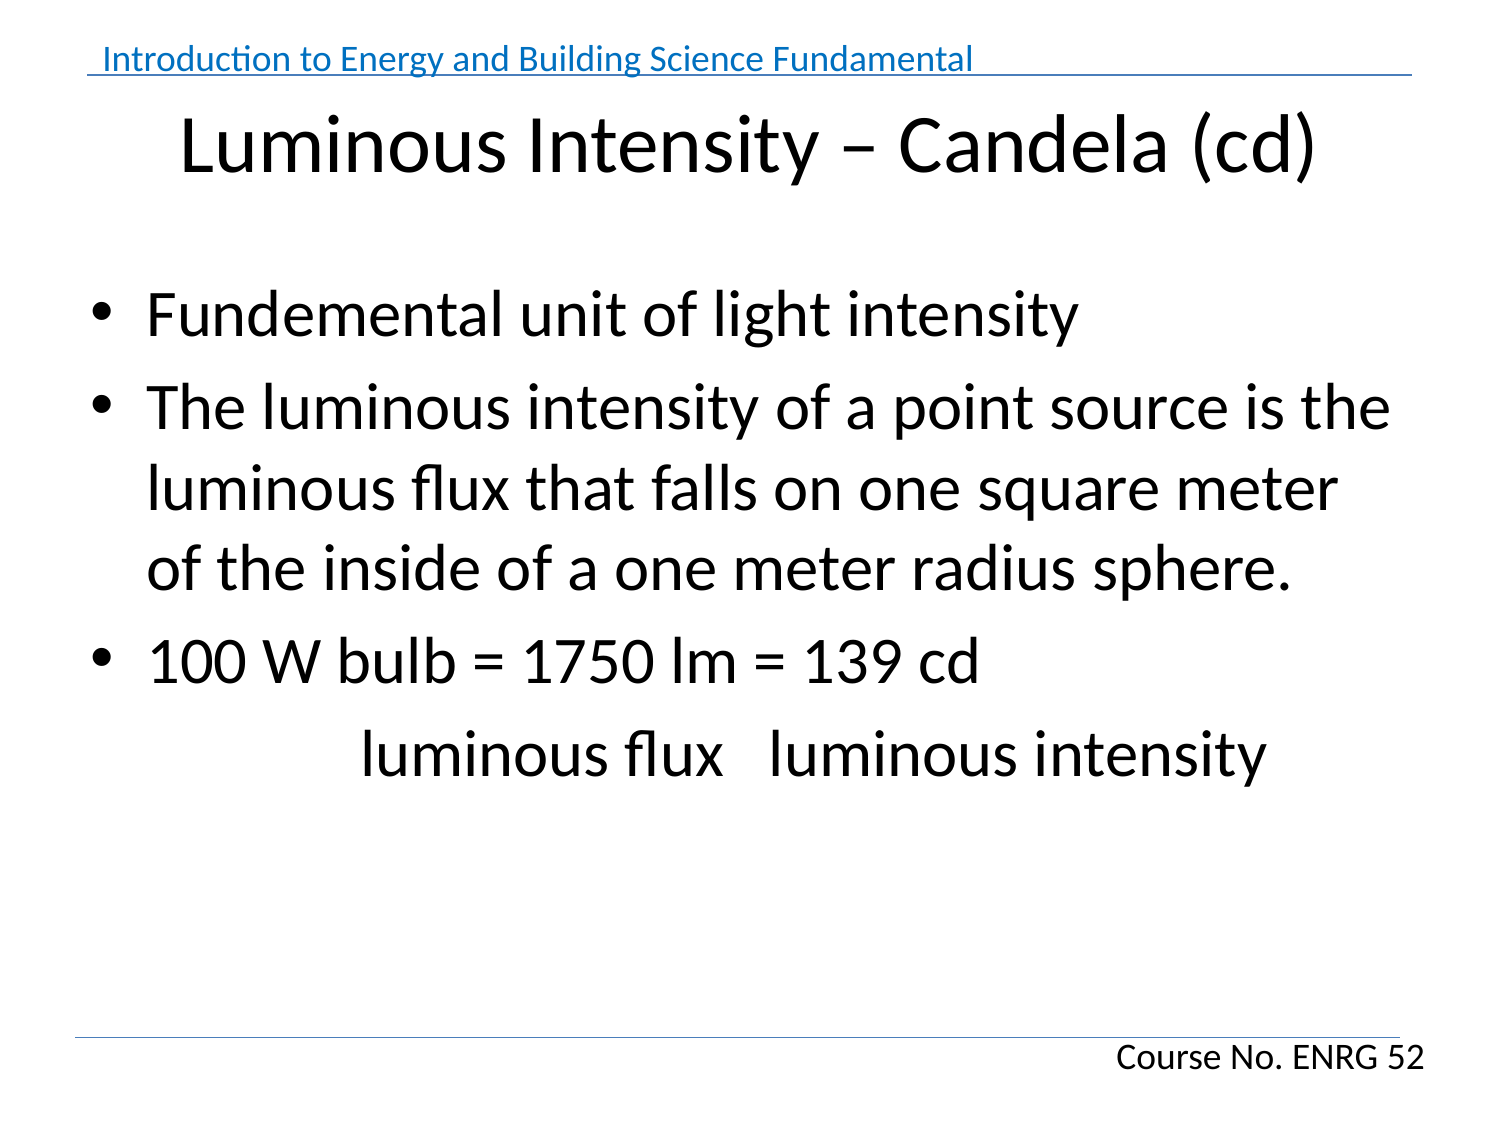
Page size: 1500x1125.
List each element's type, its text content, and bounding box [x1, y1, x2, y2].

list Fundemental unit of light intensity The luminous intensity of a point source is the luminous flux that falls on one square meter of the inside of a one meter radius sphere. 100 W bulb = 1750 lm = 139 cd luminous flux luminous intensity [75, 262, 1425, 1005]
title Luminous Intensity – Candela (cd) [75, 45, 1425, 233]
